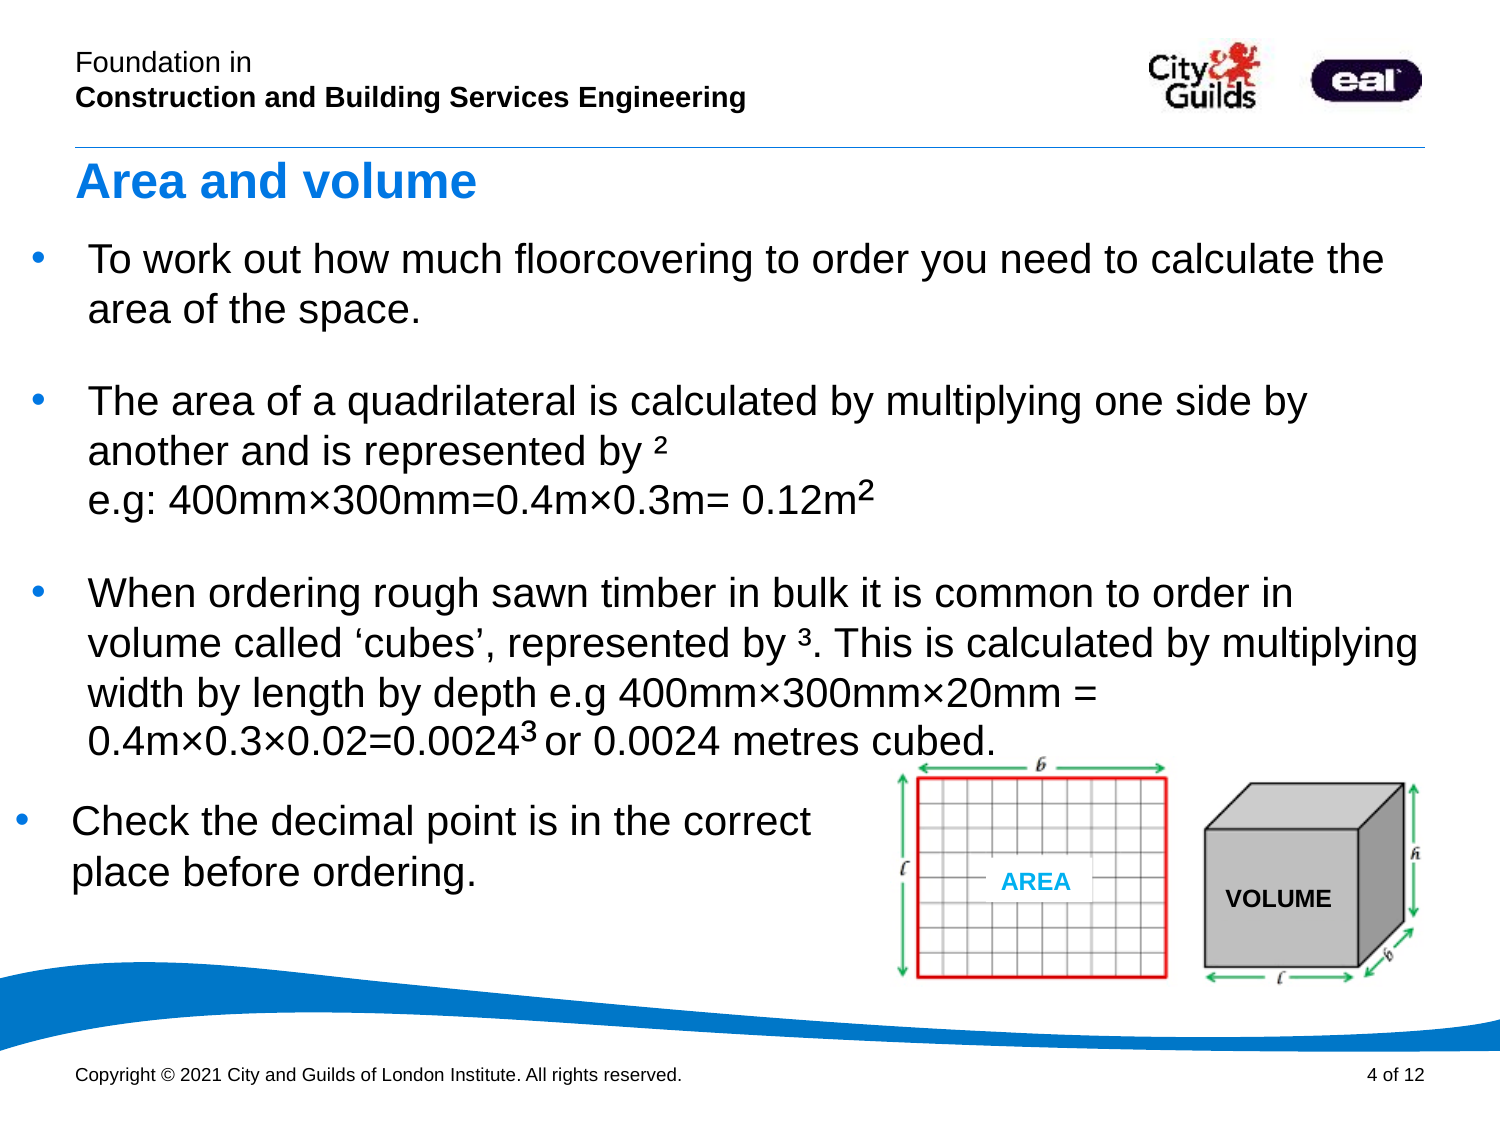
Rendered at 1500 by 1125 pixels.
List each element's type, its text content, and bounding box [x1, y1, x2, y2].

list To work out how much floorcovering to order you need to calculate the area of the space. The area of a quadrilateral is calculated by multiplying one side by another and is represented by ² e.g: 400mm×300mm=0.4m×0.3m= 0.12m² When ordering rough sawn timber in bulk it is common to order in volume called ‘cubes’, represented by ³. This is calculated by multiplying width by length by depth e.g 400mm×300mm×20mm = 0.4m×0.3×0.02=0.0024³ or 0.0024 metres cubed. [30, 231, 1426, 806]
picture [890, 756, 1426, 987]
text_box Check the decimal point is in the correct place before ordering. [0, 786, 868, 902]
picture [1149, 38, 1422, 121]
title Area and volume [74, 148, 1426, 215]
